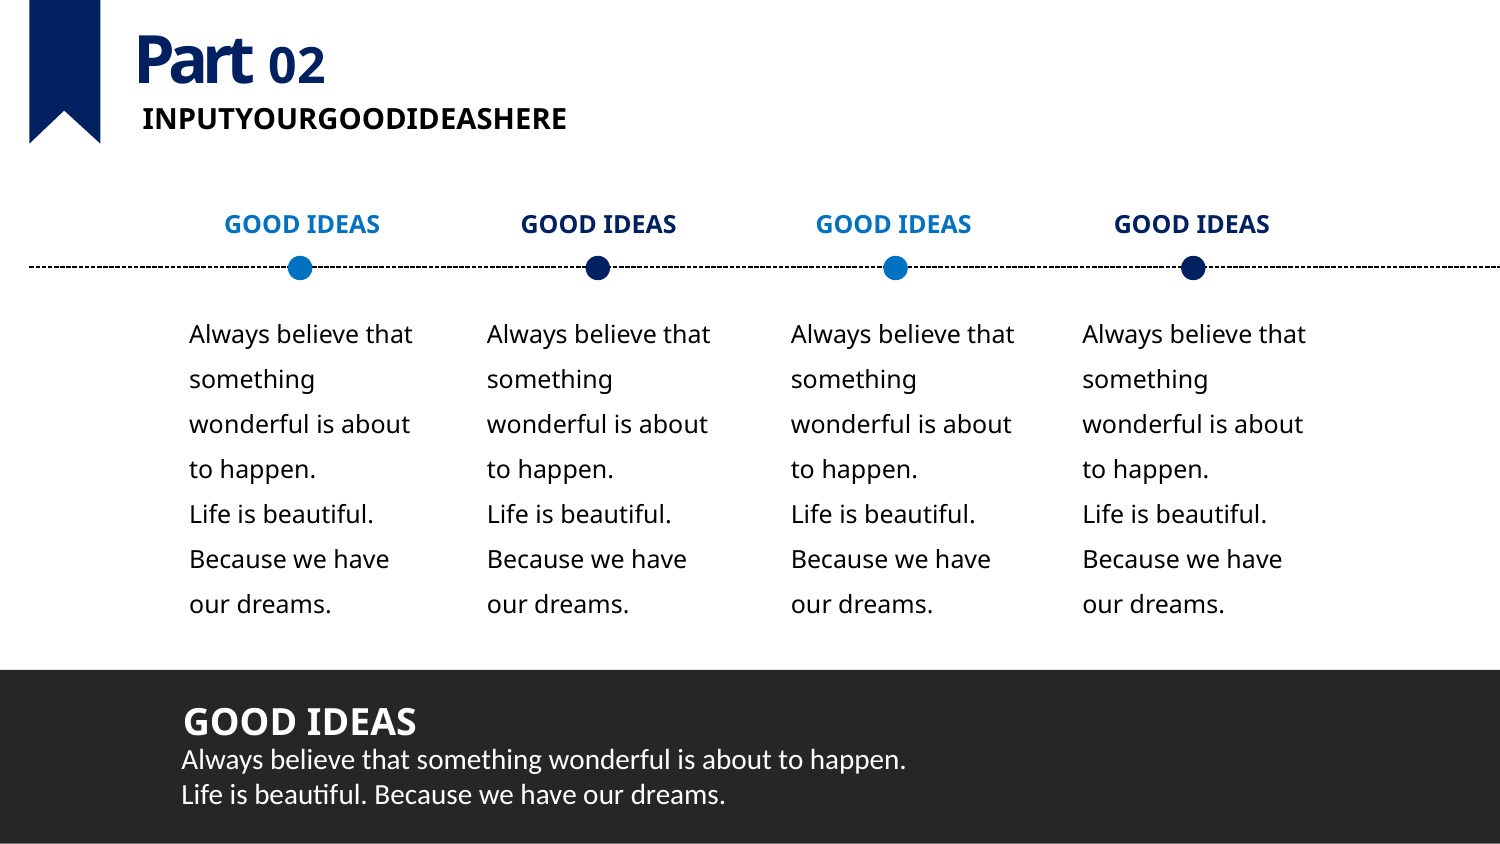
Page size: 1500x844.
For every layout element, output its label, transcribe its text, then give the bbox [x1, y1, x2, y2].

text_box [0, 668, 1500, 844]
text_box [583, 253, 612, 265]
text_box [584, 274, 611, 283]
text_box Always believe that something wonderful is about to happen. Life is beautiful. Because we have our dreams. [174, 296, 451, 668]
text_box Always believe that something wonderful is about to happen. Life is beautiful. Because we have our dreams. [775, 296, 1052, 668]
text_box Always believe that something wonderful is about to happen. Life is beautiful. Because we have our dreams. [166, 733, 923, 818]
text_box GOOD IDEAS [168, 690, 433, 733]
text_box [286, 253, 315, 265]
text_box [881, 253, 910, 265]
text_box [1180, 274, 1207, 283]
text_box Always believe that something wonderful is about to happen. Life is beautiful. Because we have our dreams. [1067, 296, 1344, 668]
text_box GOOD IDEAS [209, 200, 396, 246]
text_box GOOD IDEAS [1098, 200, 1285, 246]
text_box GOOD IDEAS [800, 200, 987, 246]
text_box Always believe that something wonderful is about to happen. Life is beautiful. Because we have our dreams. [472, 296, 749, 668]
text_box [287, 274, 314, 283]
text_box INPUTYOURGOODIDEASHERE [127, 93, 583, 143]
text_box [27, 0, 103, 146]
text_box [882, 274, 909, 283]
text_box Part 02 [118, 9, 341, 104]
text_box [1179, 253, 1208, 265]
text_box GOOD IDEAS [505, 200, 692, 246]
